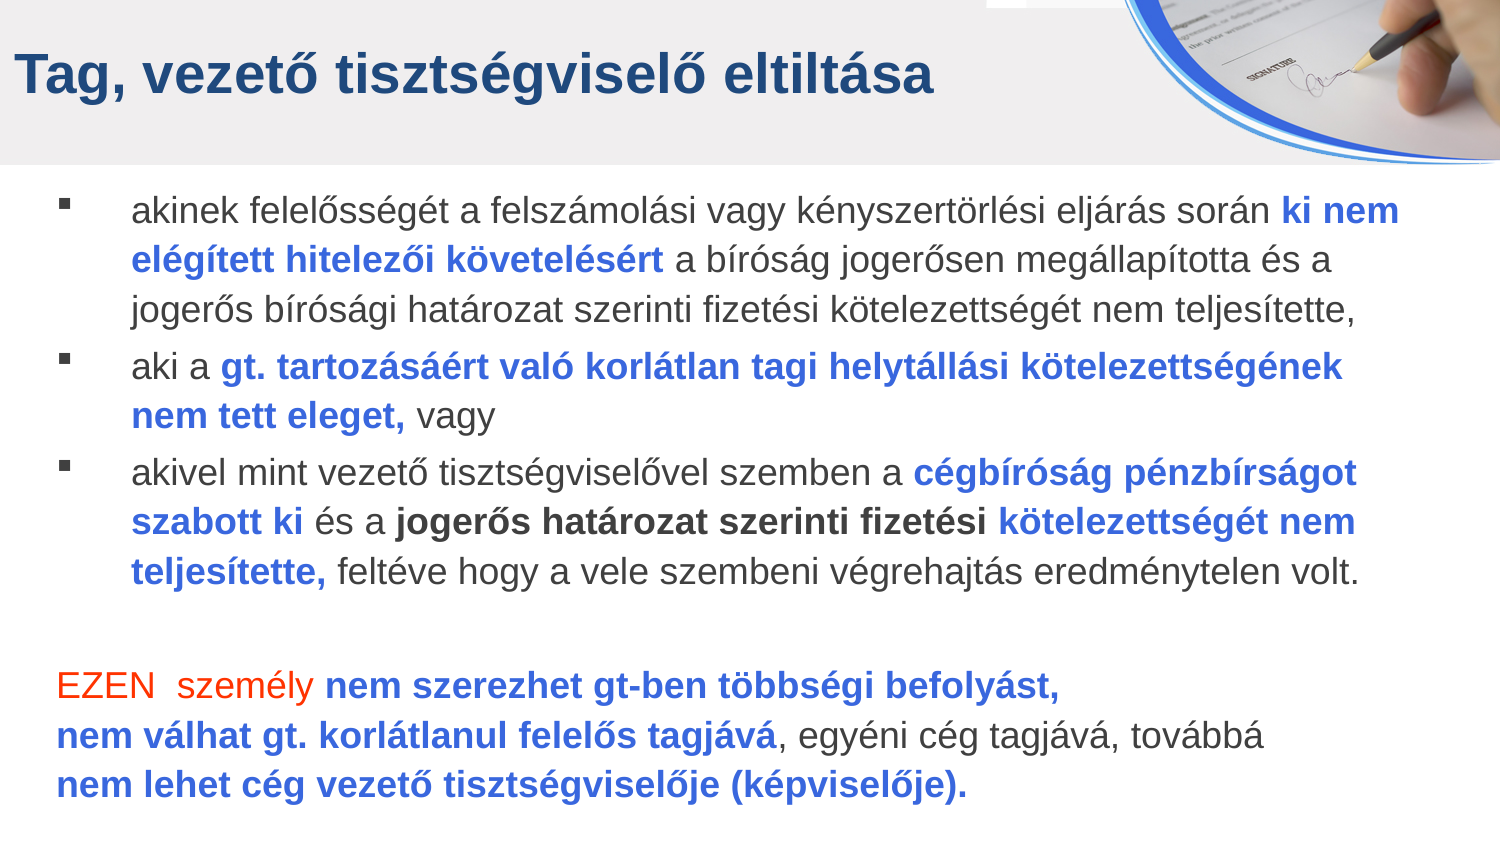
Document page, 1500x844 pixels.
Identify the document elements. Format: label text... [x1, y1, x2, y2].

picture [0, 113, 1500, 844]
list akinek felelősségét a felszámolási vagy kényszertörlési eljárás során ki nem elégített hitelezői követelésért a bíróság jogerősen megállapította és a jogerős bírósági határozat szerinti fizetési kötelezettségét nem teljesítette, aki a gt. tartozásáért való korlátlan tagi helytállási kötelezettségének nem tett eleget, vagy akivel mint vezető tisztségviselővel szemben a cégbíróság pénzbírságot szabott ki és a jogerős határozat szerinti fizetési kötelezettségét nem teljesítette, feltéve hogy a vele szembeni végrehajtás eredménytelen volt. EZEN személy nem szerezhet gt-ben többségi befolyást, nem válhat gt. korlátlanul felelős tagjává, egyéni cég tagjává, továbbá nem lehet cég vezető tisztségviselője (képviselője). [41, 173, 1418, 832]
list Tag, vezető tisztségviselő eltiltása [0, 0, 1500, 113]
